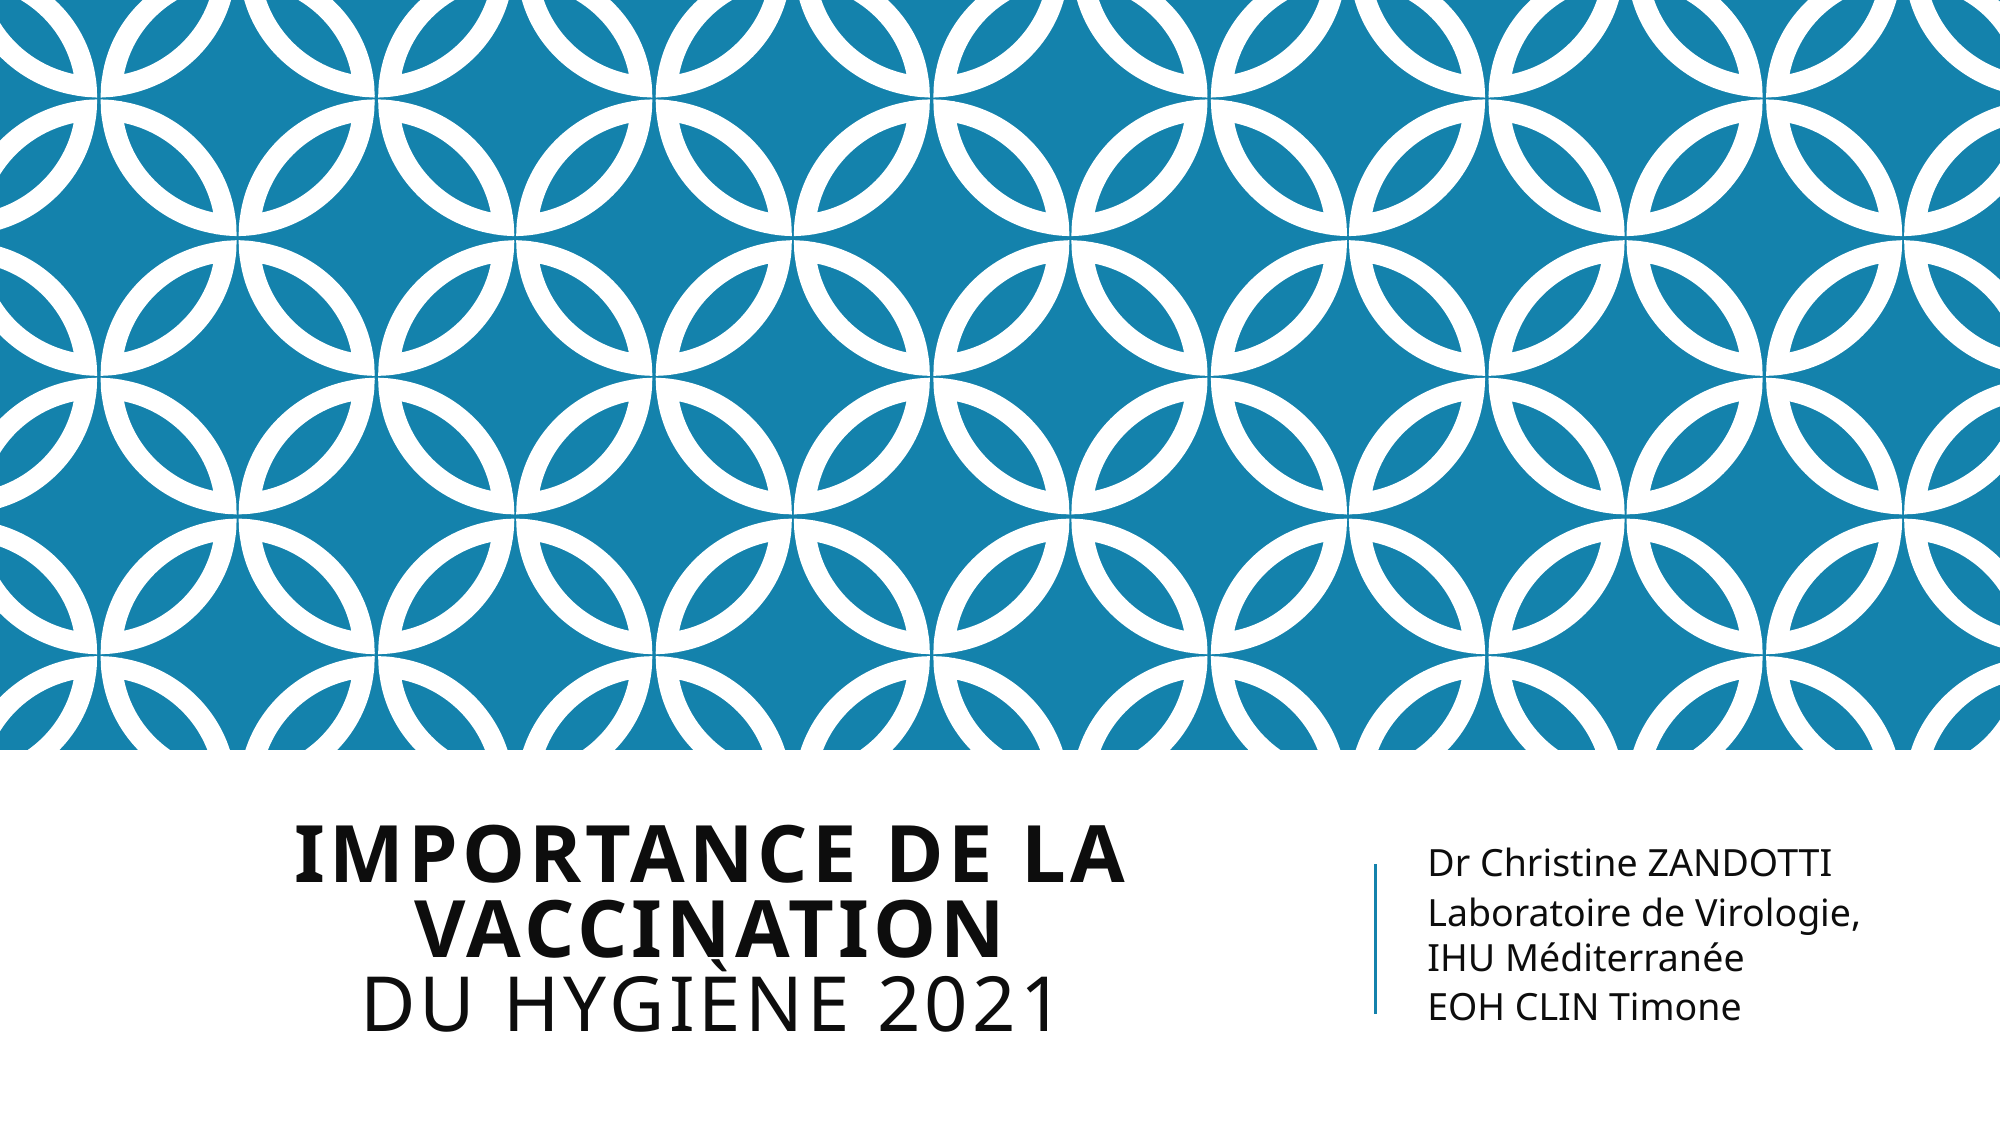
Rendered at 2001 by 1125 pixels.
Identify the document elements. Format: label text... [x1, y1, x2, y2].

subtitle Dr Christine ZANDOTTI Laboratoire de Virologie, IHU Méditerranée EOH CLIN Timone [1412, 813, 1938, 1054]
title Importance de la Vaccination DU Hygiène 2021 [75, 813, 1350, 1054]
